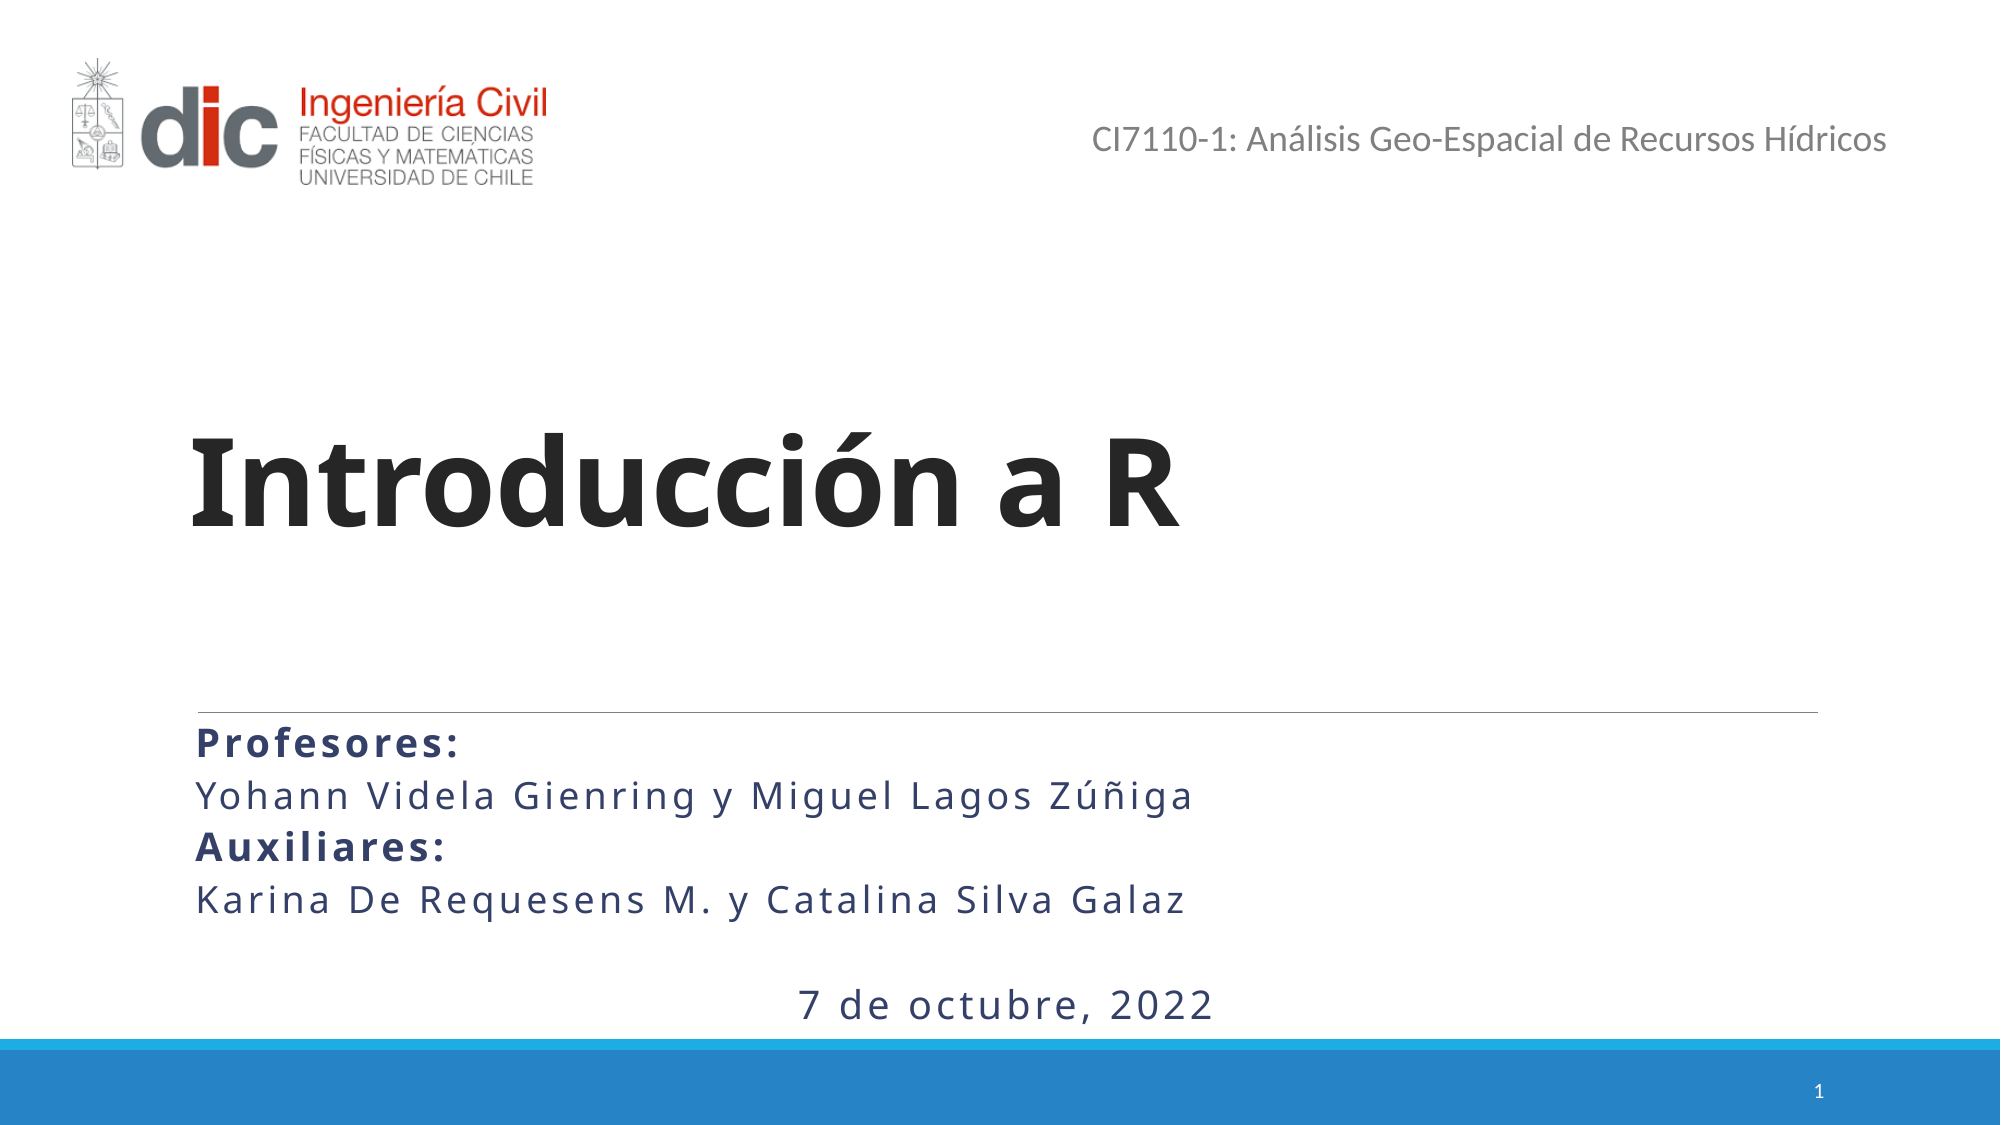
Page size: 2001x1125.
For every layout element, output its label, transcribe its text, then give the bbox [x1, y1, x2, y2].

title Introducción a R [174, 418, 1968, 707]
picture [71, 58, 547, 186]
text_box CI7110-1: Análisis Geo-Espacial de Recursos Hídricos [1077, 106, 1939, 167]
slide_number 1 [1624, 1059, 1840, 1120]
subtitle Profesores: Yohann Videla Gienring y Miguel Lagos Zúñiga Auxiliares: Karina De Requesens M. y Catalina Silva Galaz 7 de octubre, 2022 [180, 730, 1831, 1037]
